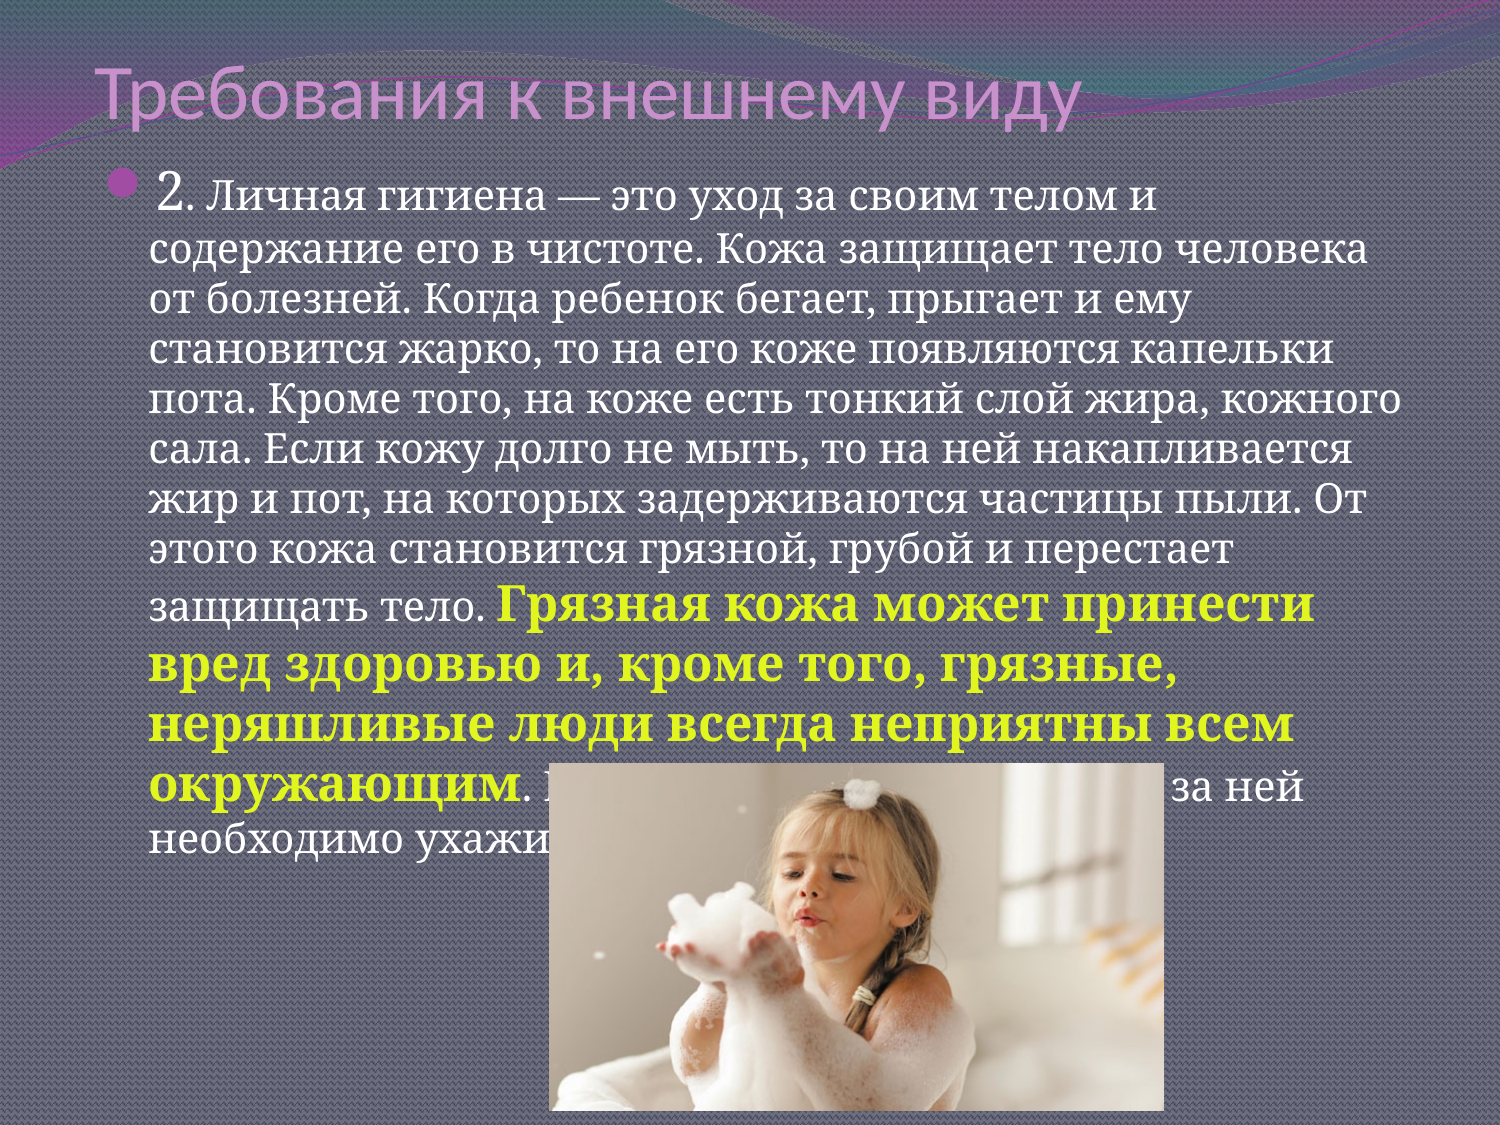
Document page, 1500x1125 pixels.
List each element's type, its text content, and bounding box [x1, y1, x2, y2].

title Требования к внешнему виду [76, 30, 1428, 136]
picture [548, 763, 1164, 1112]
list 2. Личная гигиена — это уход за своим телом и содержание его в чистоте. Кожа защищает тело человека от болезней. Когда ребенок бегает, прыгает и ему становится жарко, то на его коже появляются капельки пота. Кроме того, на коже есть тонкий слой жира, кожного сала. Если кожу долго не мыть, то на ней накапливается жир и пот, на которых задерживаются частицы пыли. От этого кожа становится грязной, грубой и перестает защищать тело. Грязная кожа может принести вред здоровью и, кроме того, грязные, неряшливые люди всегда неприятны всем окружающим. Поэтому кожу нужно мыть и за ней необходимо ухаживать. [88, 148, 1439, 1043]
